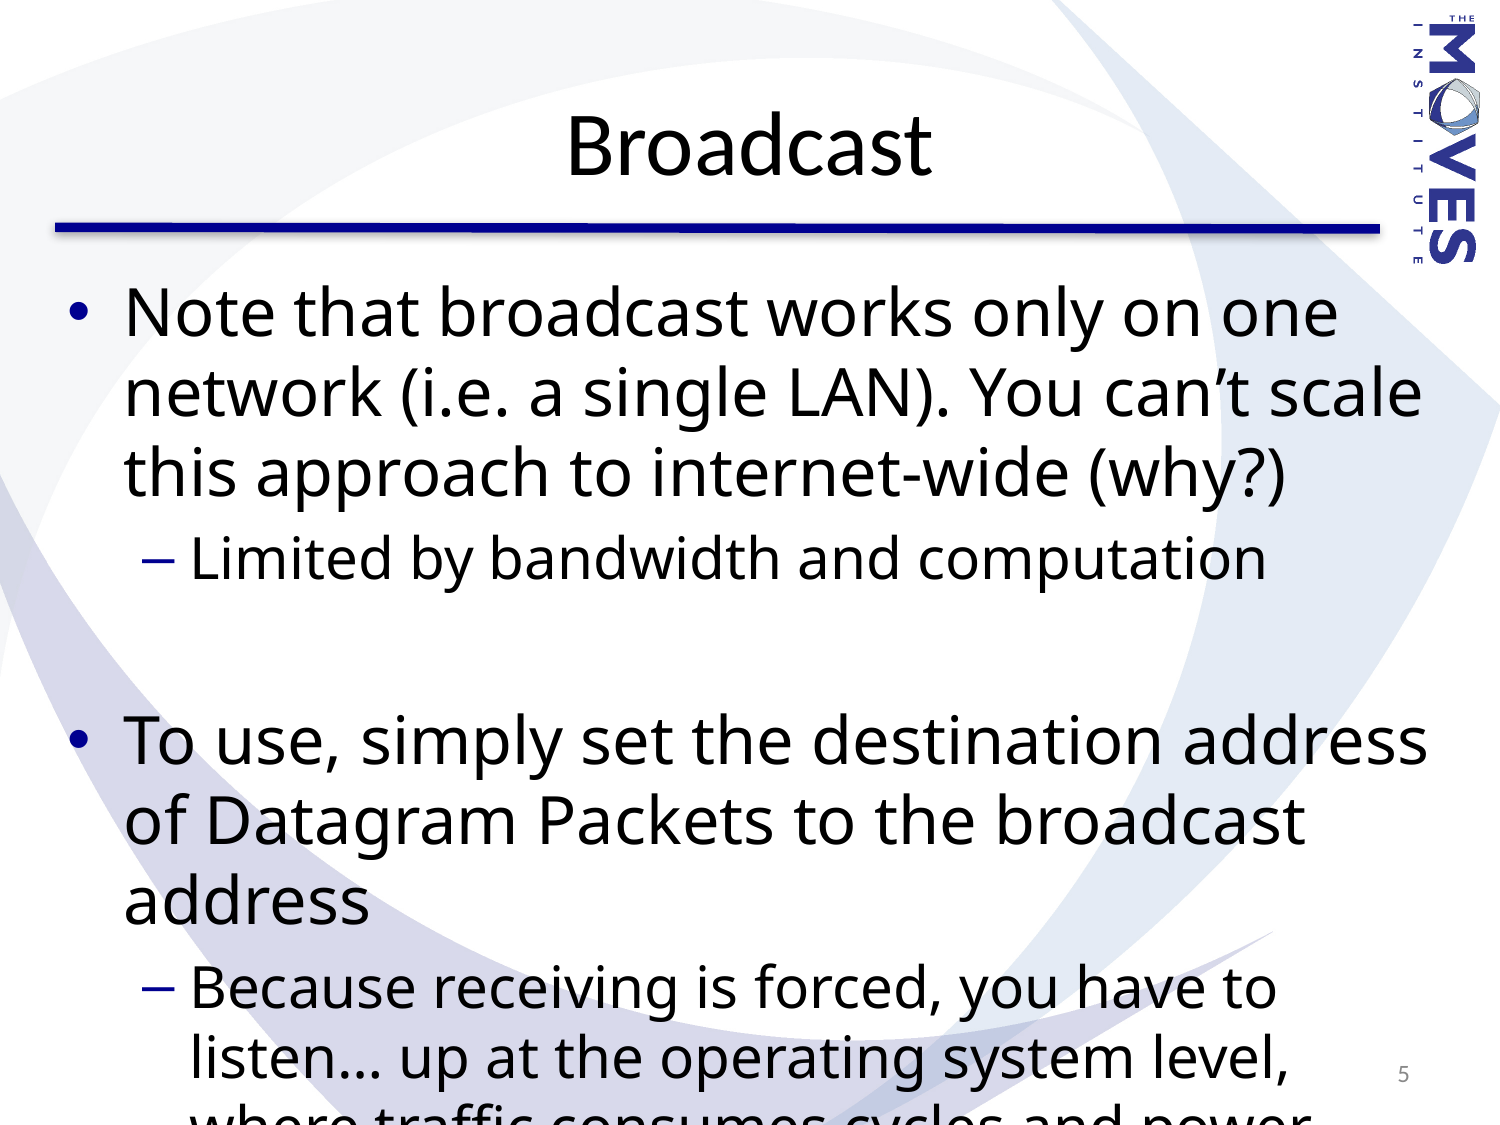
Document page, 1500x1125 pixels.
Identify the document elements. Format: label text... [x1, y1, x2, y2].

slide_number 5 [1074, 1042, 1425, 1103]
title Broadcast [75, 45, 1425, 233]
picture [0, 0, 1500, 1125]
list Note that broadcast works only on one network (i.e. a single LAN). You can’t scale this approach to internet-wide (why?) Limited by bandwidth and computation To use, simply set the destination address of Datagram Packets to the broadcast address Because receiving is forced, you have to listen… up at the operating system level, where traffic consumes cycles and power [52, 262, 1454, 1005]
